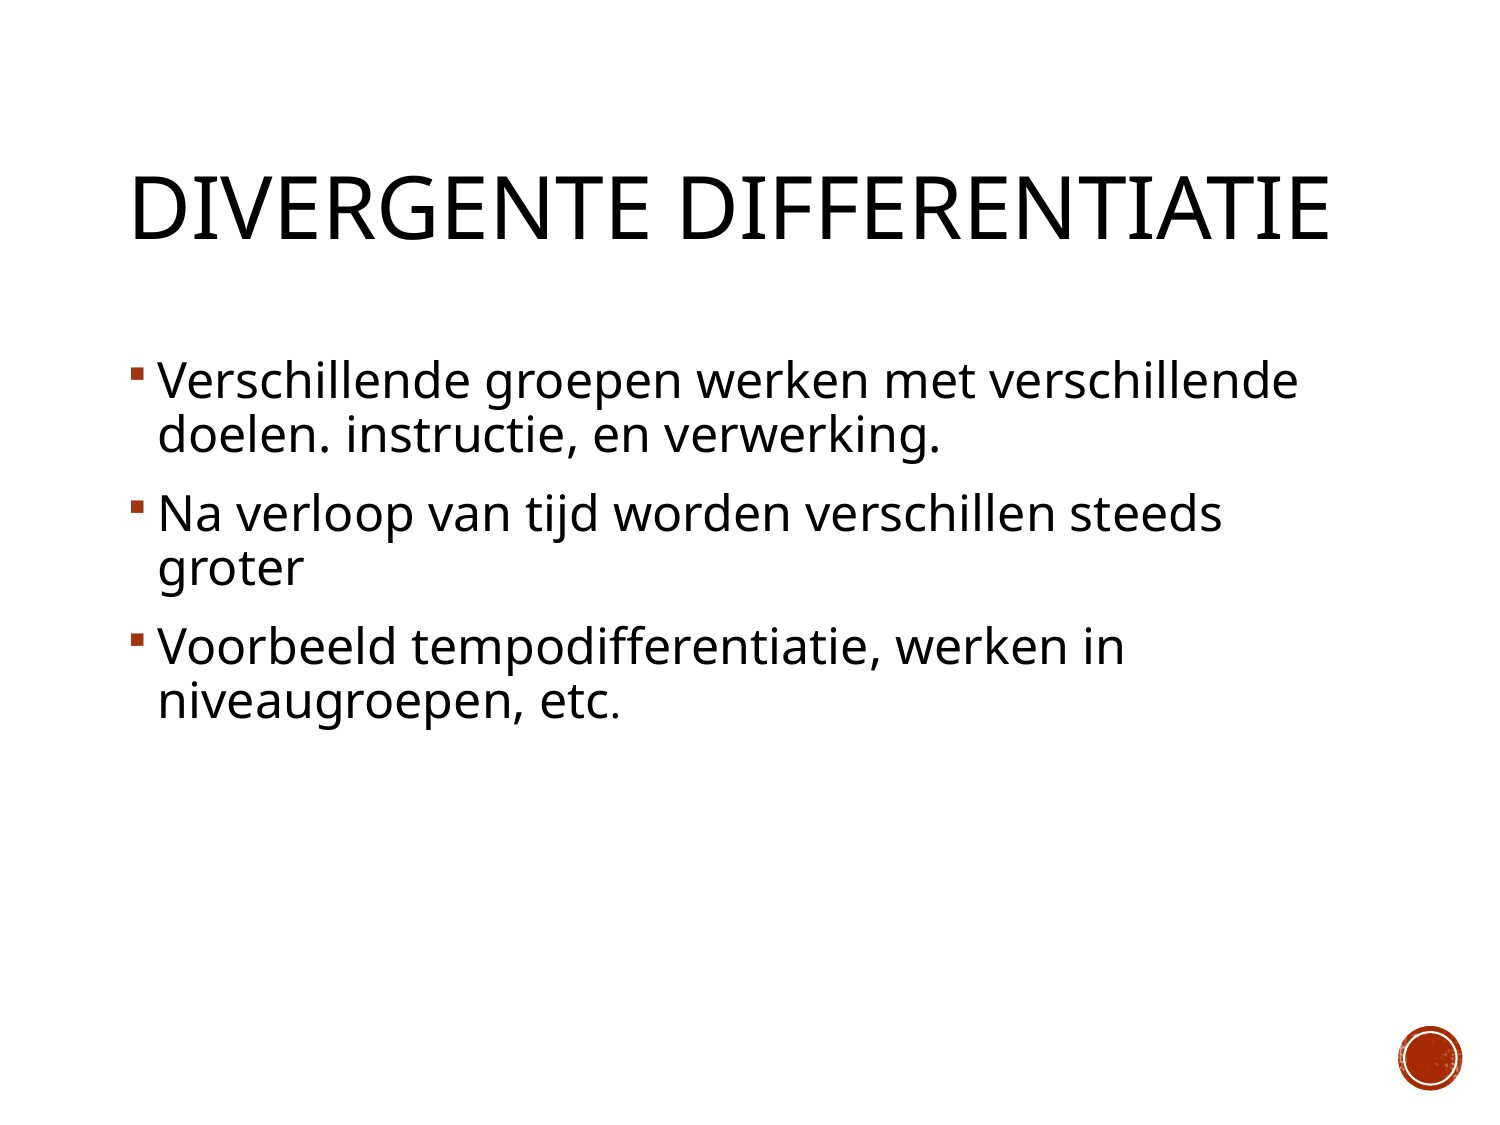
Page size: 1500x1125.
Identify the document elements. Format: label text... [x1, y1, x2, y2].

title Divergente differentiatie [112, 79, 1388, 344]
list Verschillende groepen werken met verschillende doelen. instructie, en verwerking. Na verloop van tijd worden verschillen steeds groter Voorbeeld tempodifferentiatie, werken in niveaugroepen, etc. [112, 348, 1388, 1013]
